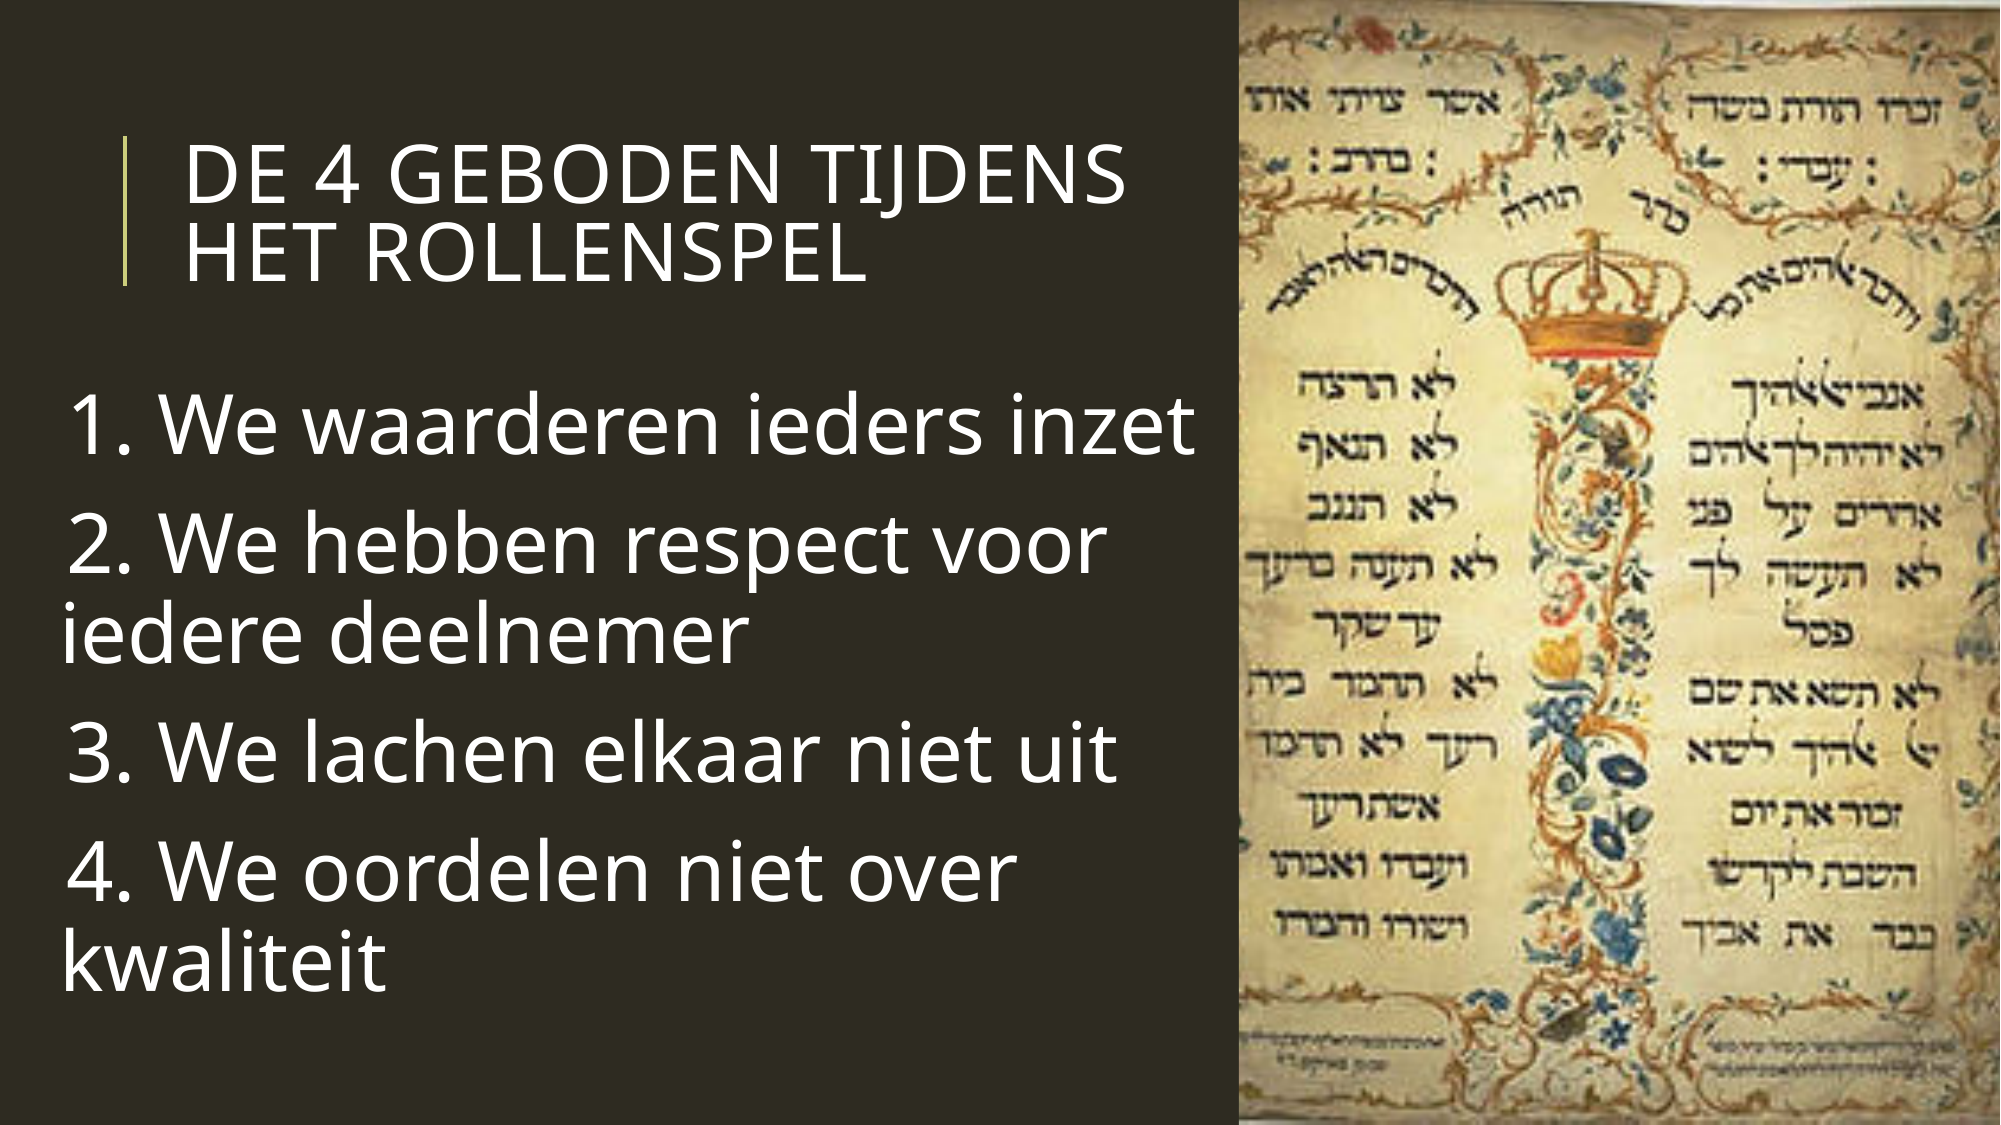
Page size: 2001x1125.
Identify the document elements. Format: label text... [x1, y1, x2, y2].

list 1. We waarderen ieders inzet 2. We hebben respect voor iedere deelnemer 3. We lachen elkaar niet uit 4. We oordelen niet over kwaliteit [36, 375, 1231, 1035]
picture [1238, 0, 2000, 1125]
title De 4 geboden tijdens het rollenspel [168, 96, 1164, 342]
